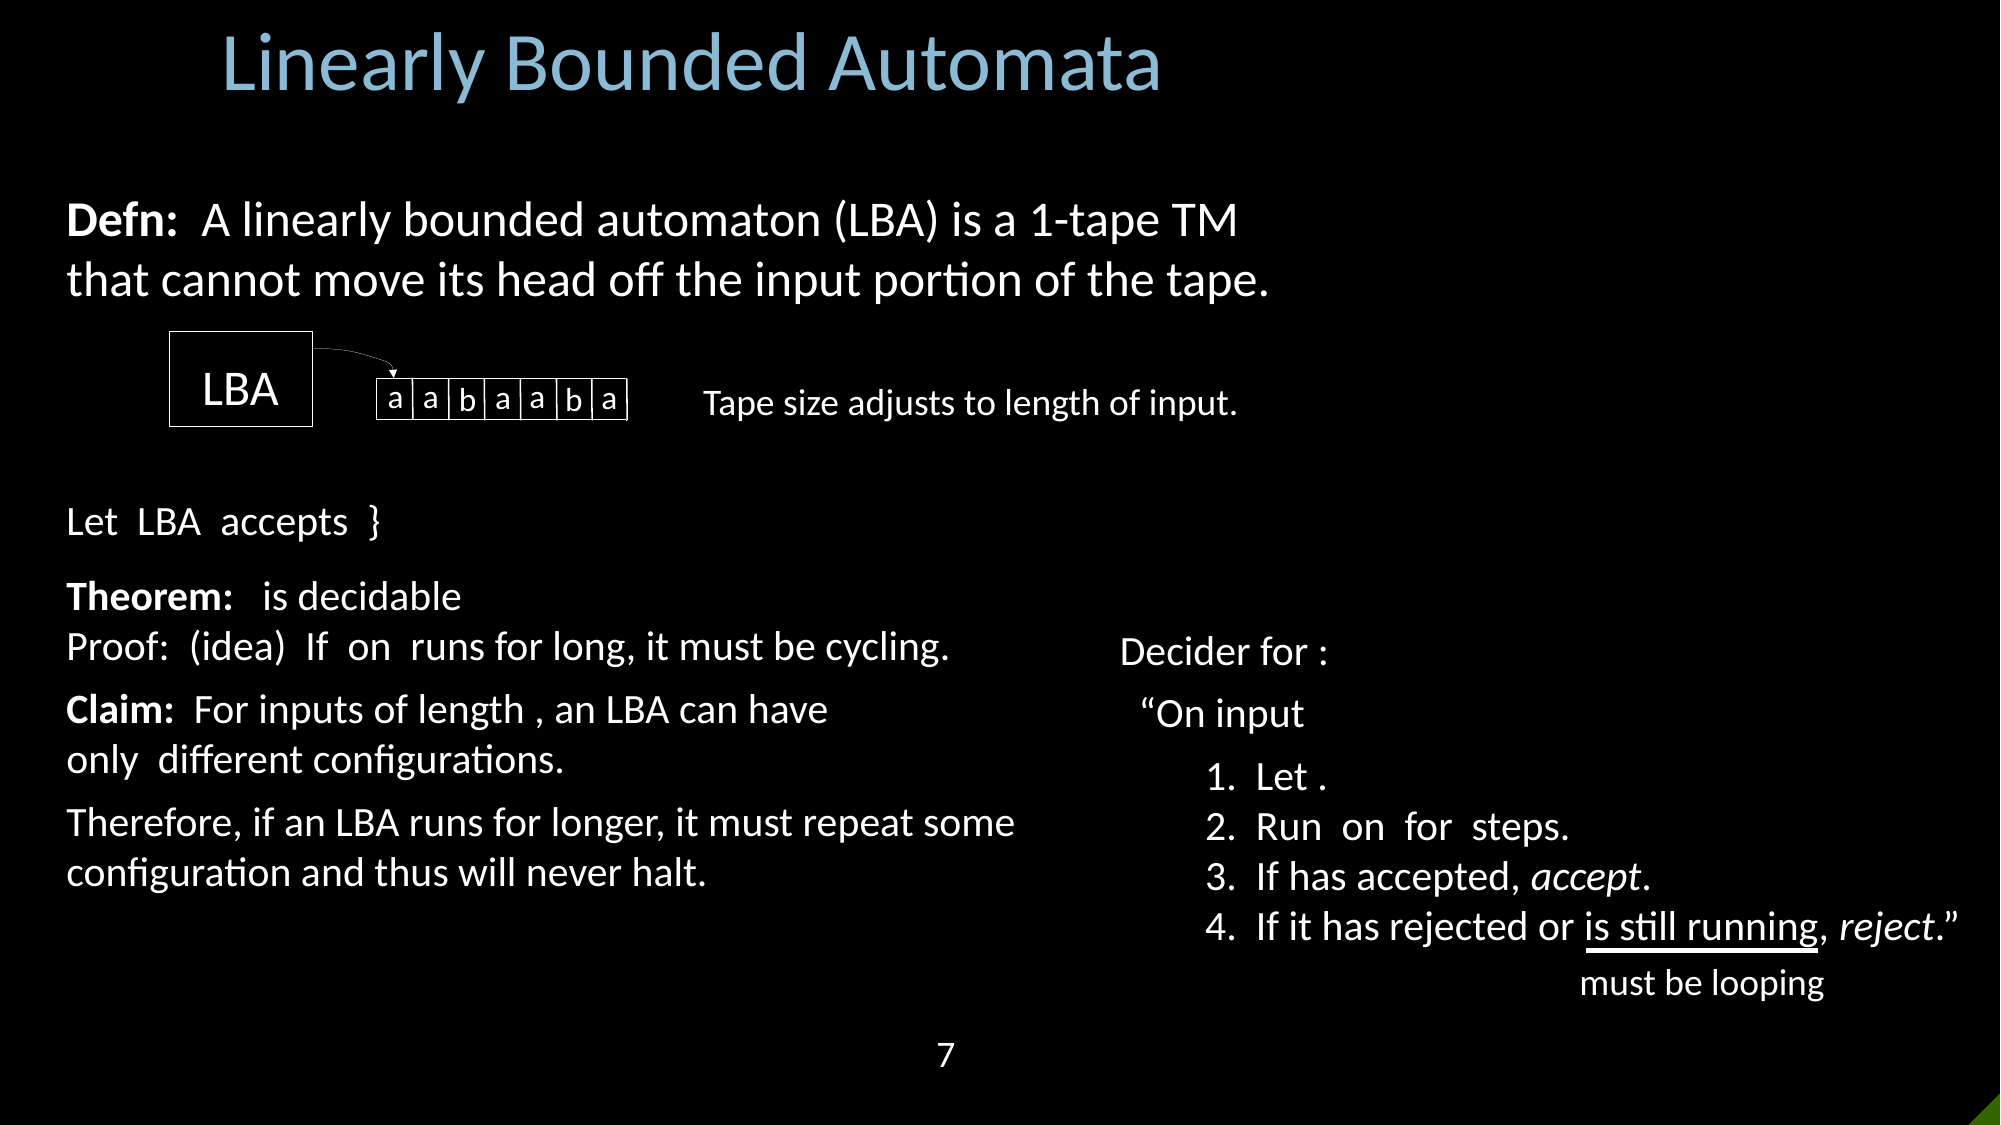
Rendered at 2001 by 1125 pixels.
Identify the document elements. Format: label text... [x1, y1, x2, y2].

text_box 7 [921, 1023, 971, 1083]
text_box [1562, 950, 1842, 1012]
text_box Defn: A linearly bounded automaton (LBA) is a 1-tape TM that cannot move its head off the input portion of the tape. [51, 179, 1298, 314]
text_box Tape size adjusts to length of input. [688, 370, 1255, 431]
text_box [169, 331, 634, 427]
text_box [1968, 1093, 2000, 1125]
text_box Linearly Bounded Automata [0, 0, 1386, 115]
